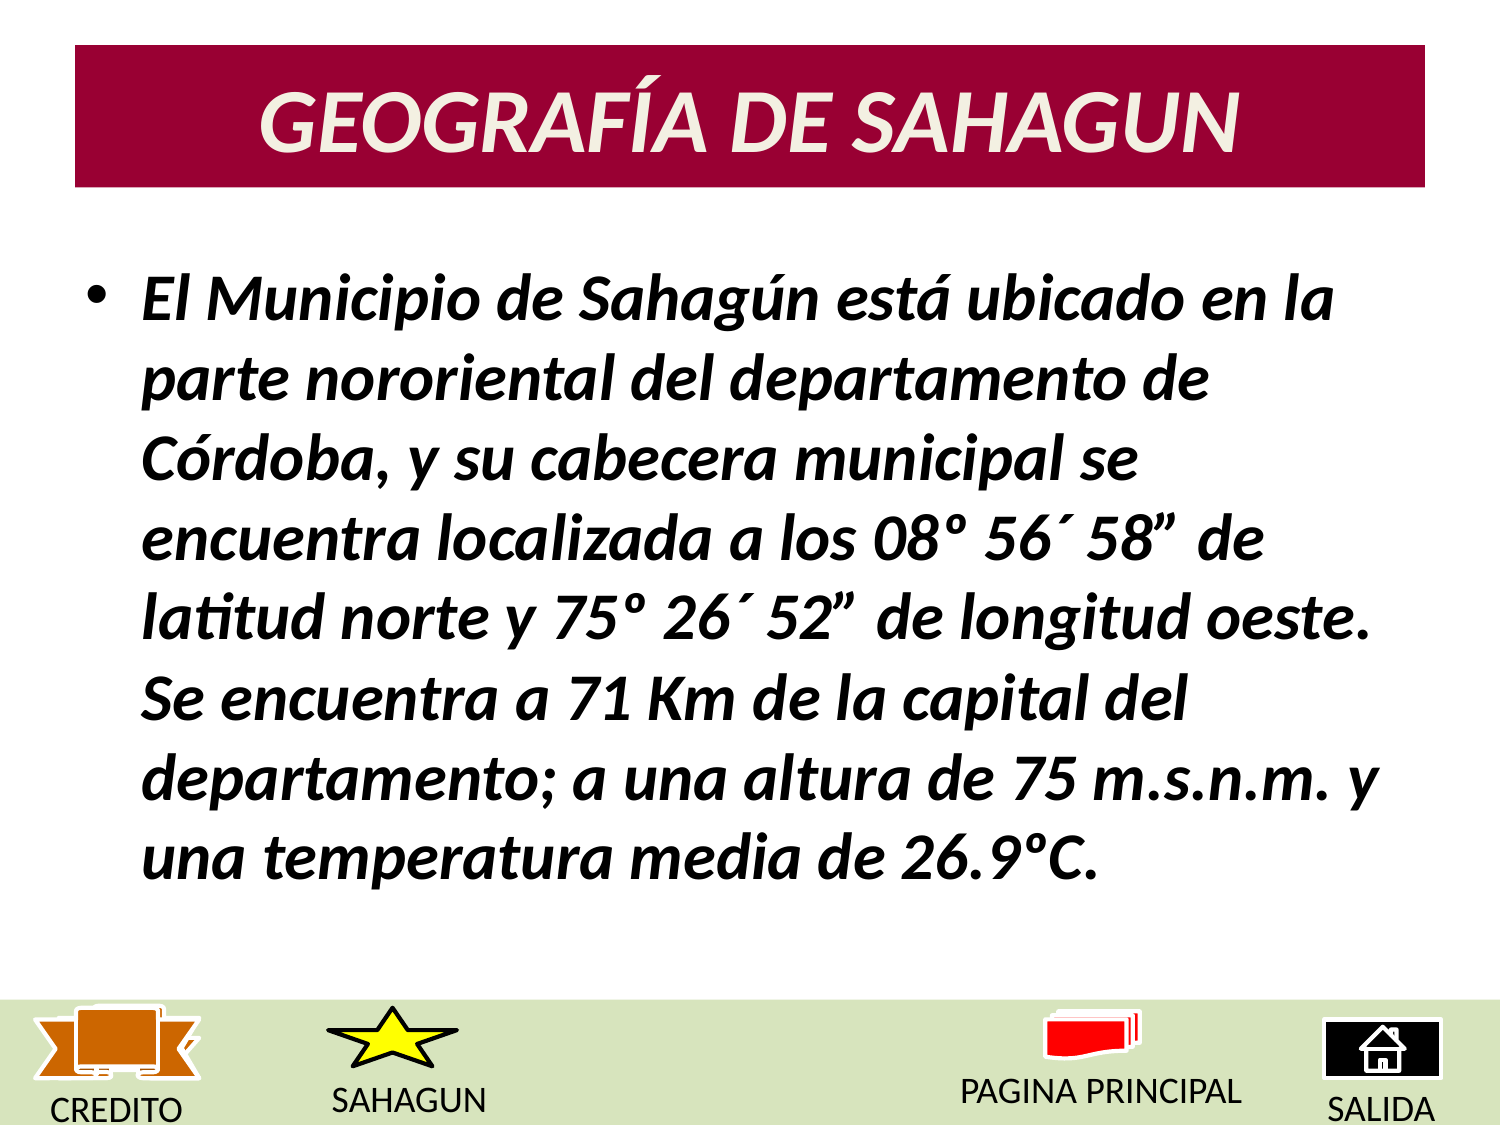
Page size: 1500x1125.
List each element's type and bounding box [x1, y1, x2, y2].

text_box [0, 997, 1500, 1125]
list [70, 246, 1421, 938]
title [75, 45, 1425, 188]
